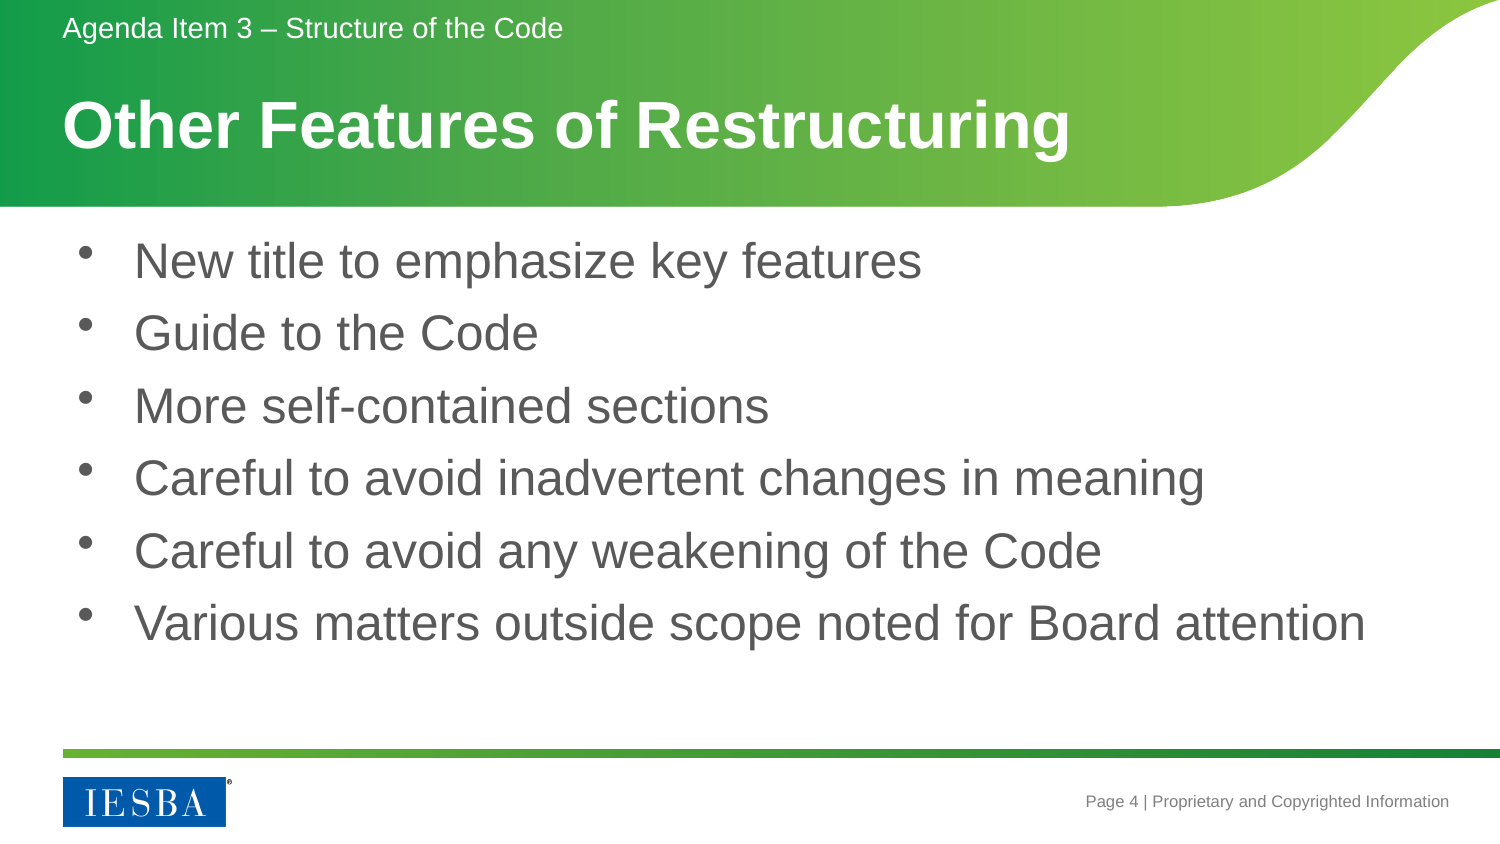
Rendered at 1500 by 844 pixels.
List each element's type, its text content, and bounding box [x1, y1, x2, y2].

picture [63, 777, 232, 827]
list New title to emphasize key features Guide to the Code More self-contained sections Careful to avoid inadvertent changes in meaning Careful to avoid any weakening of the Code Various matters outside scope noted for Board attention [62, 220, 1450, 724]
title Other Features of Restructuring [62, 59, 1338, 185]
subtitle Agenda Item 3 – Structure of the Code [62, 9, 825, 47]
picture [0, 0, 1500, 207]
